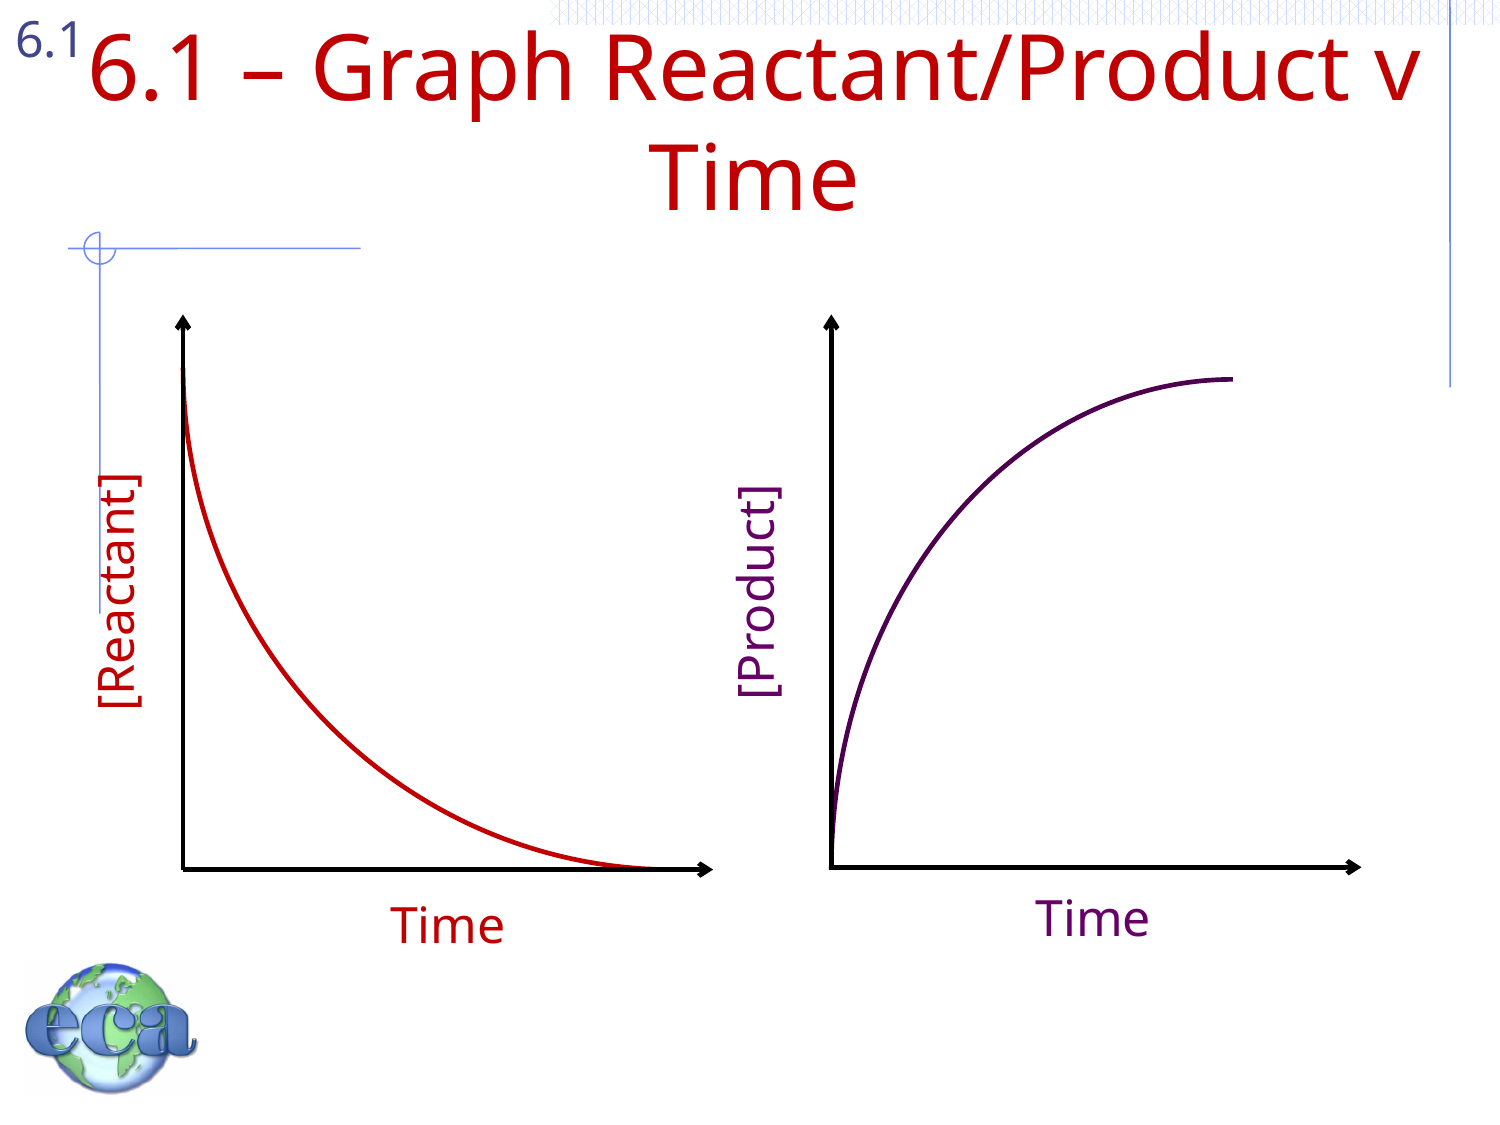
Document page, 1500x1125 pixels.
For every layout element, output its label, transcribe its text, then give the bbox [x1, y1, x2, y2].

text_box Time [1020, 878, 1166, 954]
text_box [835, 379, 1233, 865]
text_box [187, 367, 674, 867]
text_box Time [375, 885, 521, 961]
text_box [Product] [716, 468, 792, 716]
text_box [Reactant] [76, 457, 152, 727]
title 6.1 – Graph Reactant/Product v Time [21, 101, 1488, 237]
picture [23, 960, 200, 1096]
